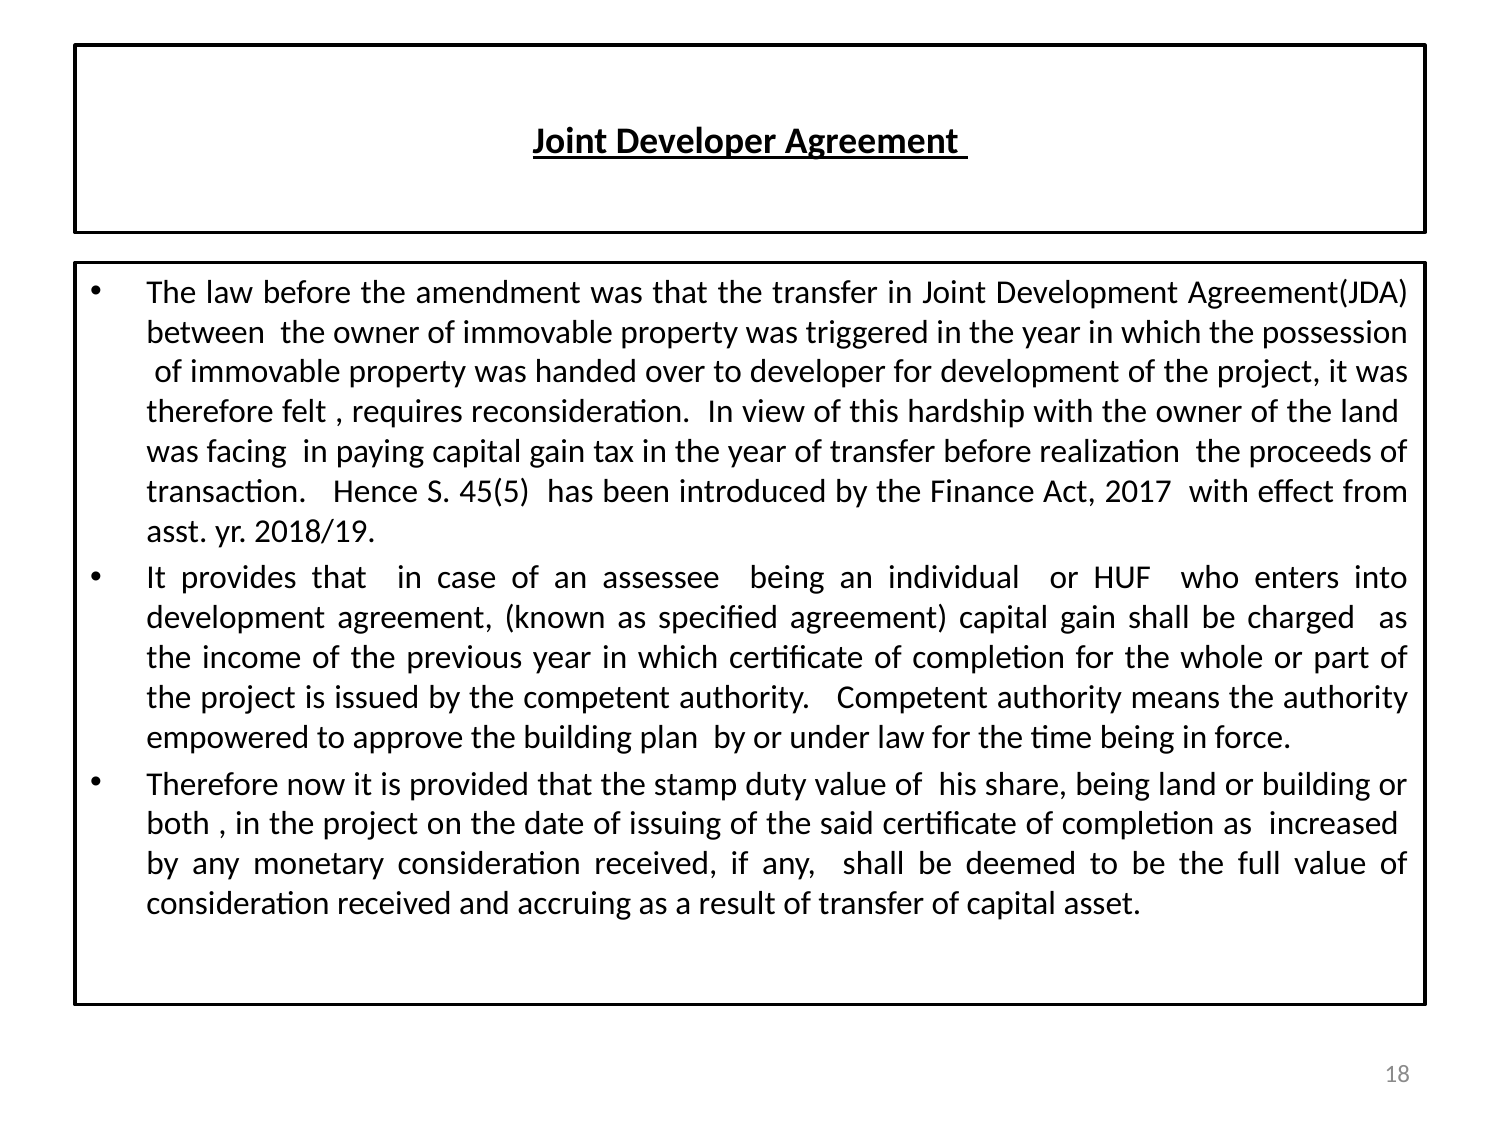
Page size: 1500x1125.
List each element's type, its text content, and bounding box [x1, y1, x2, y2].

list The law before the amendment was that the transfer in Joint Development Agreement(JDA) between the owner of immovable property was triggered in the year in which the possession of immovable property was handed over to developer for development of the project, it was therefore felt , requires reconsideration. In view of this hardship with the owner of the land was facing in paying capital gain tax in the year of transfer before realization the proceeds of transaction. Hence S. 45(5) has been introduced by the Finance Act, 2017 with effect from asst. yr. 2018/19. It provides that in case of an assessee being an individual or HUF who enters into development agreement, (known as specified agreement) capital gain shall be charged as the income of the previous year in which certificate of completion for the whole or part of the project is issued by the competent authority. Competent authority means the authority empowered to approve the building plan by or under law for the time being in force. Therefore now it is provided that the stamp duty value of his share, being land or building or both , in the project on the date of issuing of the said certificate of completion as increased by any monetary consideration received, if any, shall be deemed to be the full value of consideration received and accruing as a result of transfer of capital asset. [75, 262, 1425, 1005]
title Joint Developer Agreement [75, 45, 1425, 233]
slide_number 18 [1074, 1042, 1425, 1103]
